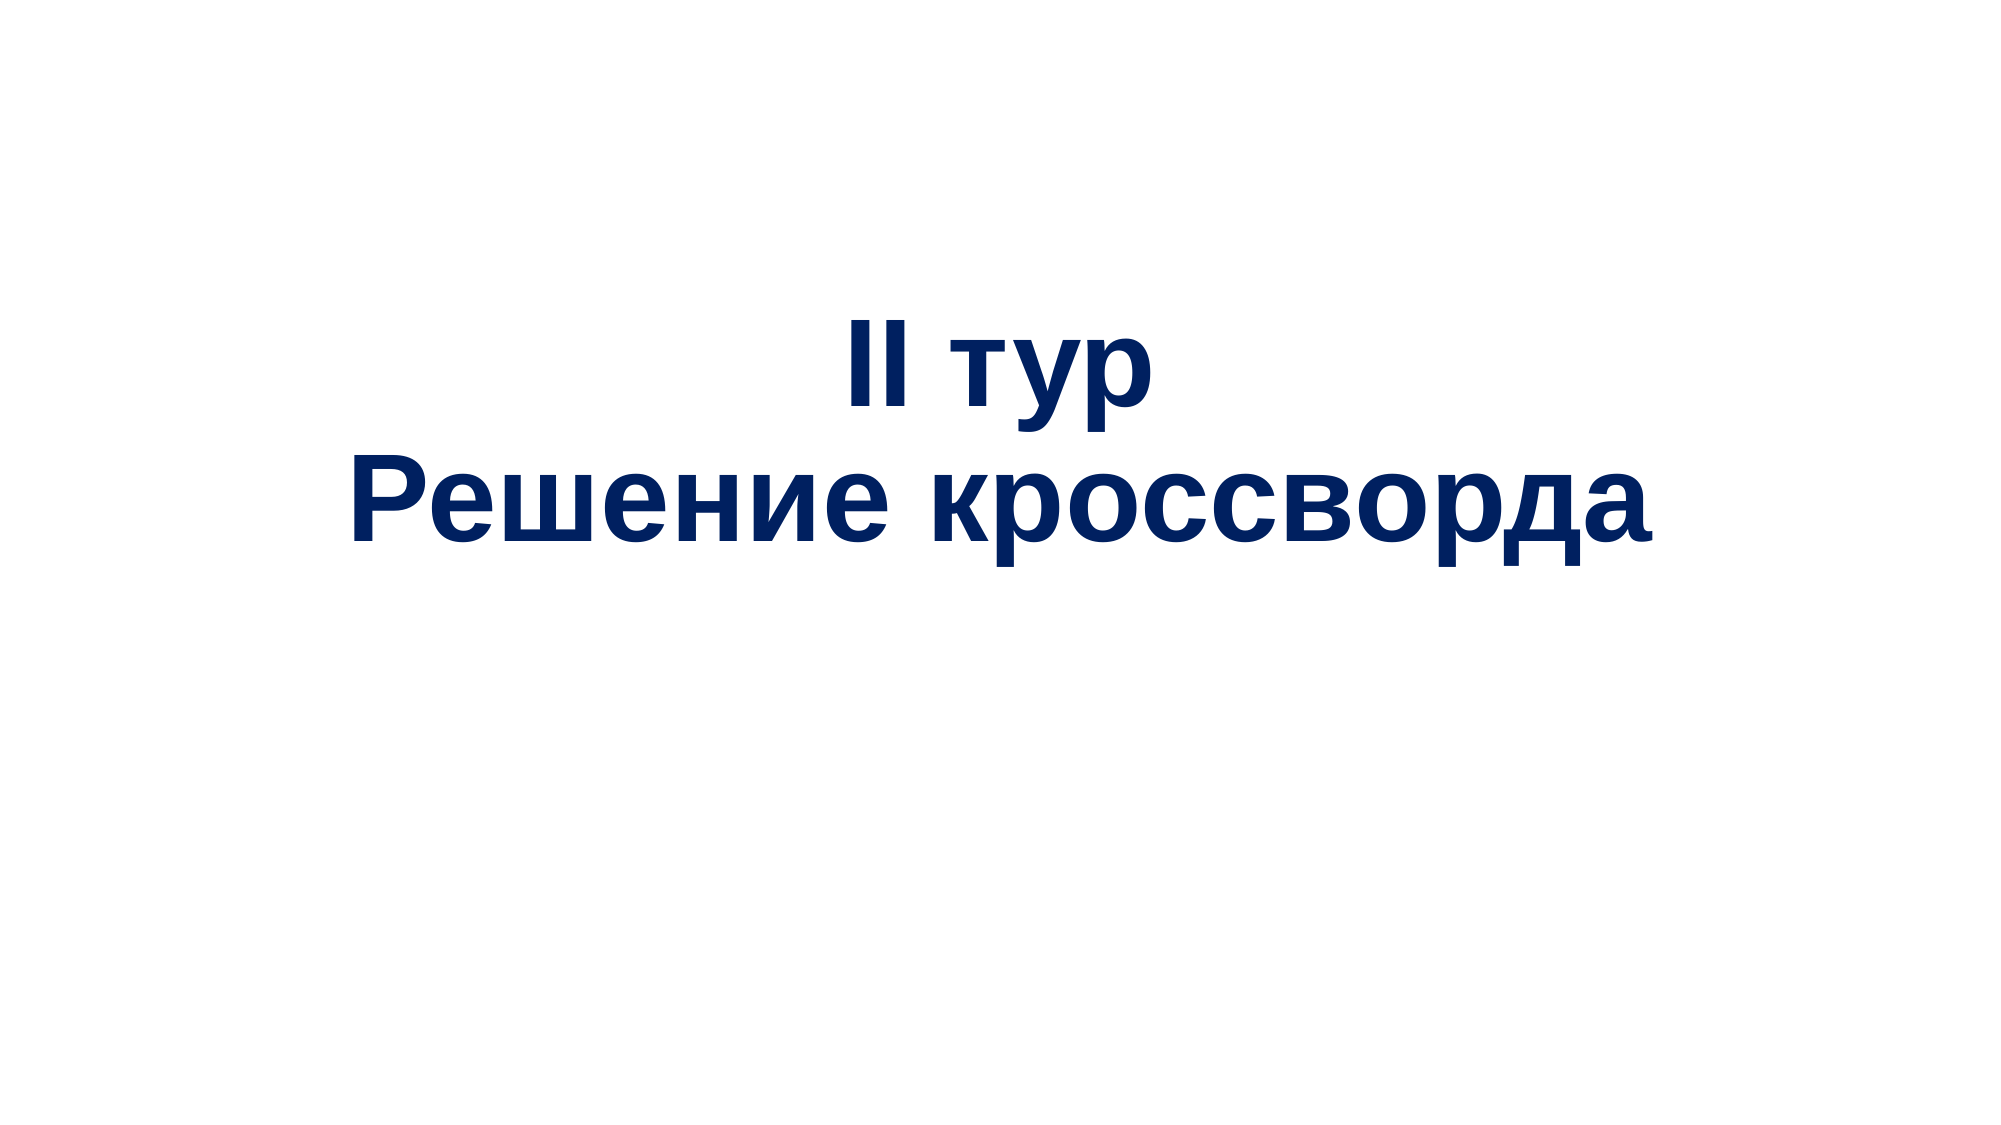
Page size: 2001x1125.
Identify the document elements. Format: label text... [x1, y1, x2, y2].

title II тур Решение кроссворда [249, 184, 1750, 576]
